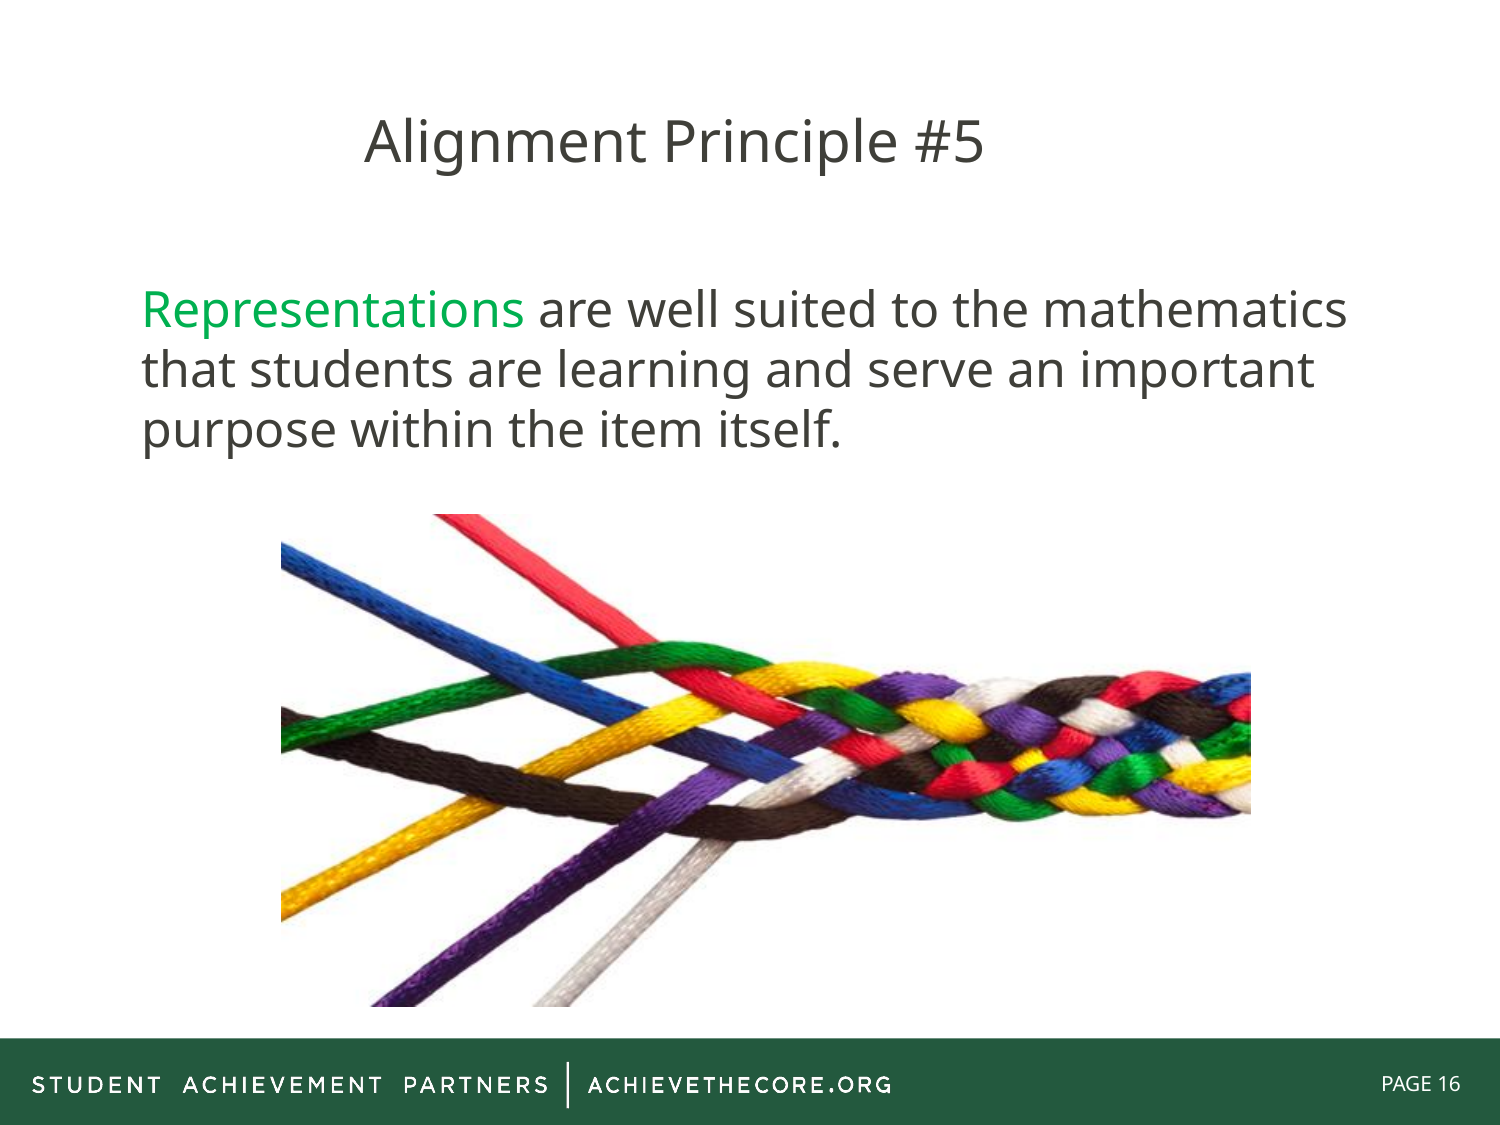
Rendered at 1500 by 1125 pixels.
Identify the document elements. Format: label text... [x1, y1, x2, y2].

picture [281, 513, 1251, 1007]
list Representations are well suited to the mathematics that students are learning and serve an important purpose within the item itself. [70, 262, 1421, 515]
title Alignment Principle #5 [0, 45, 1350, 233]
picture [12, 1055, 911, 1112]
